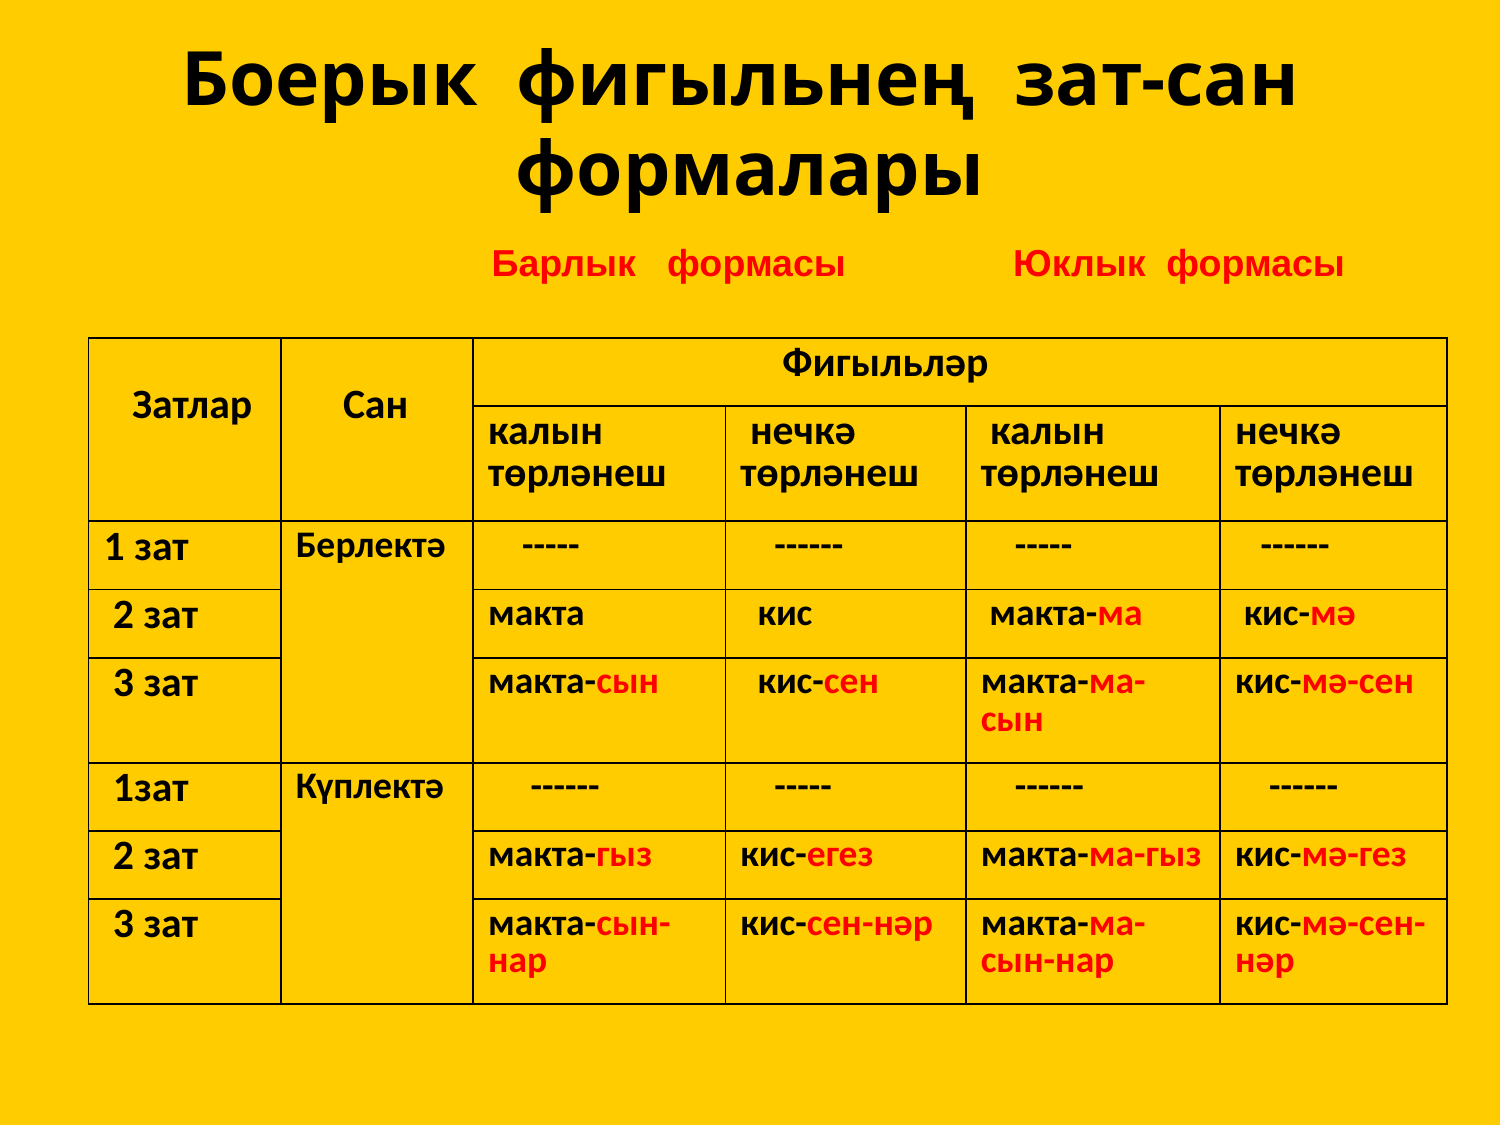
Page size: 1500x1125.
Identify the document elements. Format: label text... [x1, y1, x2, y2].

table_cell кис-сен-нәр [726, 900, 965, 1003]
table_cell кис-мә-гез [1221, 832, 1446, 898]
table_cell ----- [474, 522, 725, 589]
table_cell кис-мә-сен [1221, 659, 1446, 762]
table_cell нечкә төрләнеш [1221, 407, 1446, 520]
table_cell ----- [726, 764, 965, 830]
table_header Фигыльләр [474, 339, 1446, 405]
table_cell макта-сын-нар [474, 900, 725, 1003]
table_cell макта-ма-сын-нар [967, 900, 1219, 1003]
table_cell макта [474, 590, 725, 657]
table_cell макта-гыз [474, 832, 725, 898]
table_cell кис-мә [1221, 590, 1446, 657]
table_cell Берлектә [282, 522, 472, 762]
table_cell ------ [967, 764, 1219, 830]
table_cell 1 зат [89, 522, 280, 589]
table_cell ------ [474, 764, 725, 830]
table_cell 3 зат [89, 900, 280, 1003]
table_cell ------ [726, 522, 965, 589]
table_cell макта-ма-сын [967, 659, 1219, 762]
table_cell ----- [967, 522, 1219, 589]
table_cell ------ [1221, 522, 1446, 589]
table_cell макта-сын [474, 659, 725, 762]
table_cell макта-ма-гыз [967, 832, 1219, 898]
table_cell нечкә төрләнеш [726, 407, 965, 520]
table_cell калын төрләнеш [967, 407, 1219, 520]
table_cell кис-мә-сен-нәр [1221, 900, 1446, 1003]
table_header Сан [282, 339, 472, 520]
table_cell макта-ма [967, 590, 1219, 657]
table_cell кис-сен [726, 659, 965, 762]
table_cell кис-егез [726, 832, 965, 898]
table_cell калын төрләнеш [474, 407, 725, 520]
table_cell 3 зат [89, 659, 280, 762]
table_cell ------ [1221, 764, 1446, 830]
table_cell Күплектә [282, 764, 472, 1003]
title Боерык фигыльнең зат-сан формалары [75, 45, 1425, 197]
table_cell кис [726, 590, 965, 657]
text_box Барлык формасы Юклык формасы [88, 231, 1388, 292]
table_cell 2 зат [89, 832, 280, 898]
table_cell 1зат [89, 764, 280, 830]
table_cell 2 зат [89, 590, 280, 657]
table_header Затлар [89, 339, 280, 520]
